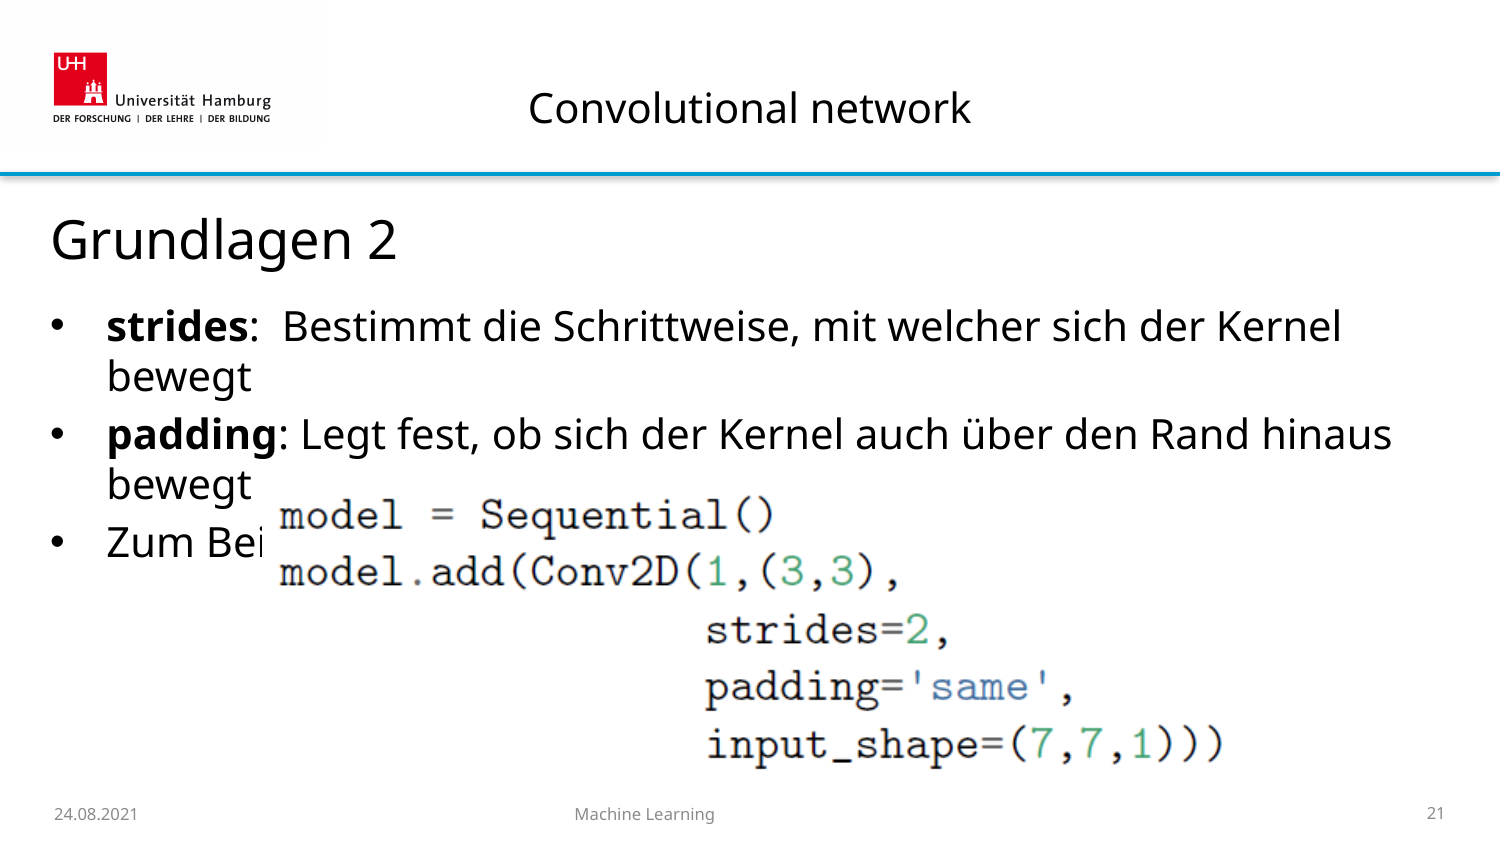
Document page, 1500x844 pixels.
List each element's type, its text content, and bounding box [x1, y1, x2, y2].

footer Machine Learning [273, 788, 1016, 833]
picture [1, 0, 323, 149]
picture [262, 493, 1240, 777]
slide_number 21 [1361, 788, 1446, 833]
list Grundlagen 2 [35, 197, 1406, 281]
title Convolutional network [275, 91, 1225, 122]
list strides: Bestimmt die Schrittweise, mit welcher sich der Kernel bewegt padding: Legt fest, ob sich der Kernel auch über den Rand hinaus bewegt Zum Beispiel: [35, 291, 1446, 765]
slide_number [54, 788, 210, 833]
